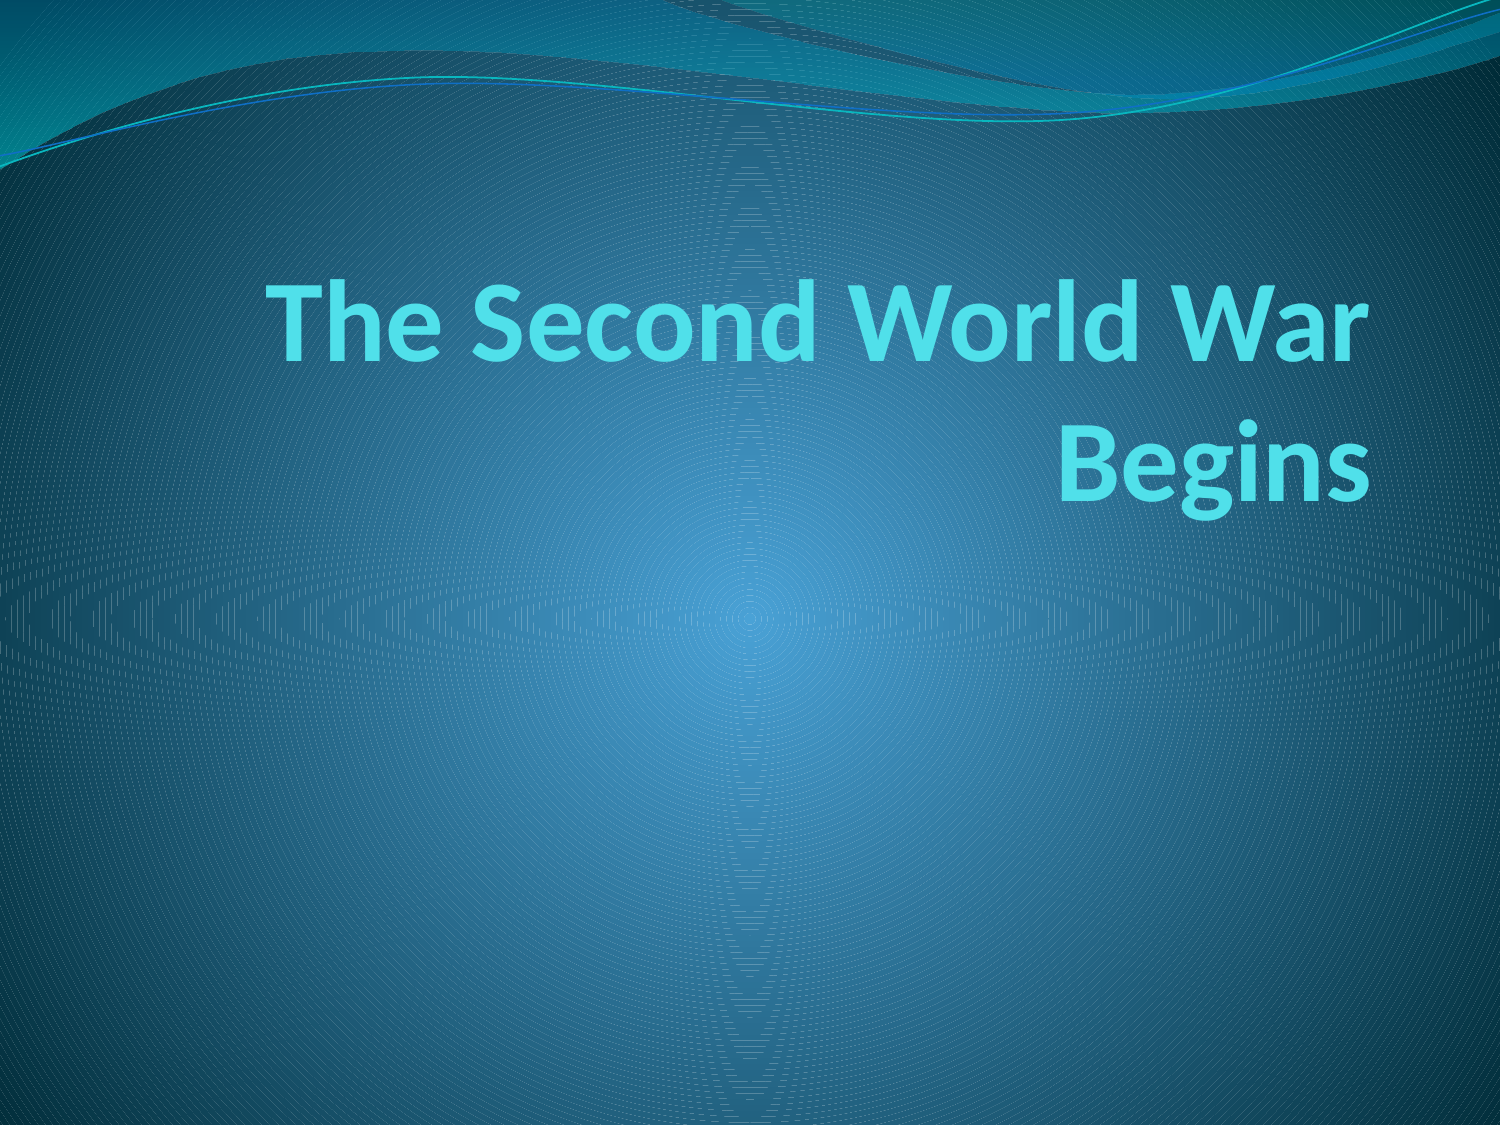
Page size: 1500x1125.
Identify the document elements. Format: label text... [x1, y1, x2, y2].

title The Second World War Begins [87, 224, 1376, 526]
